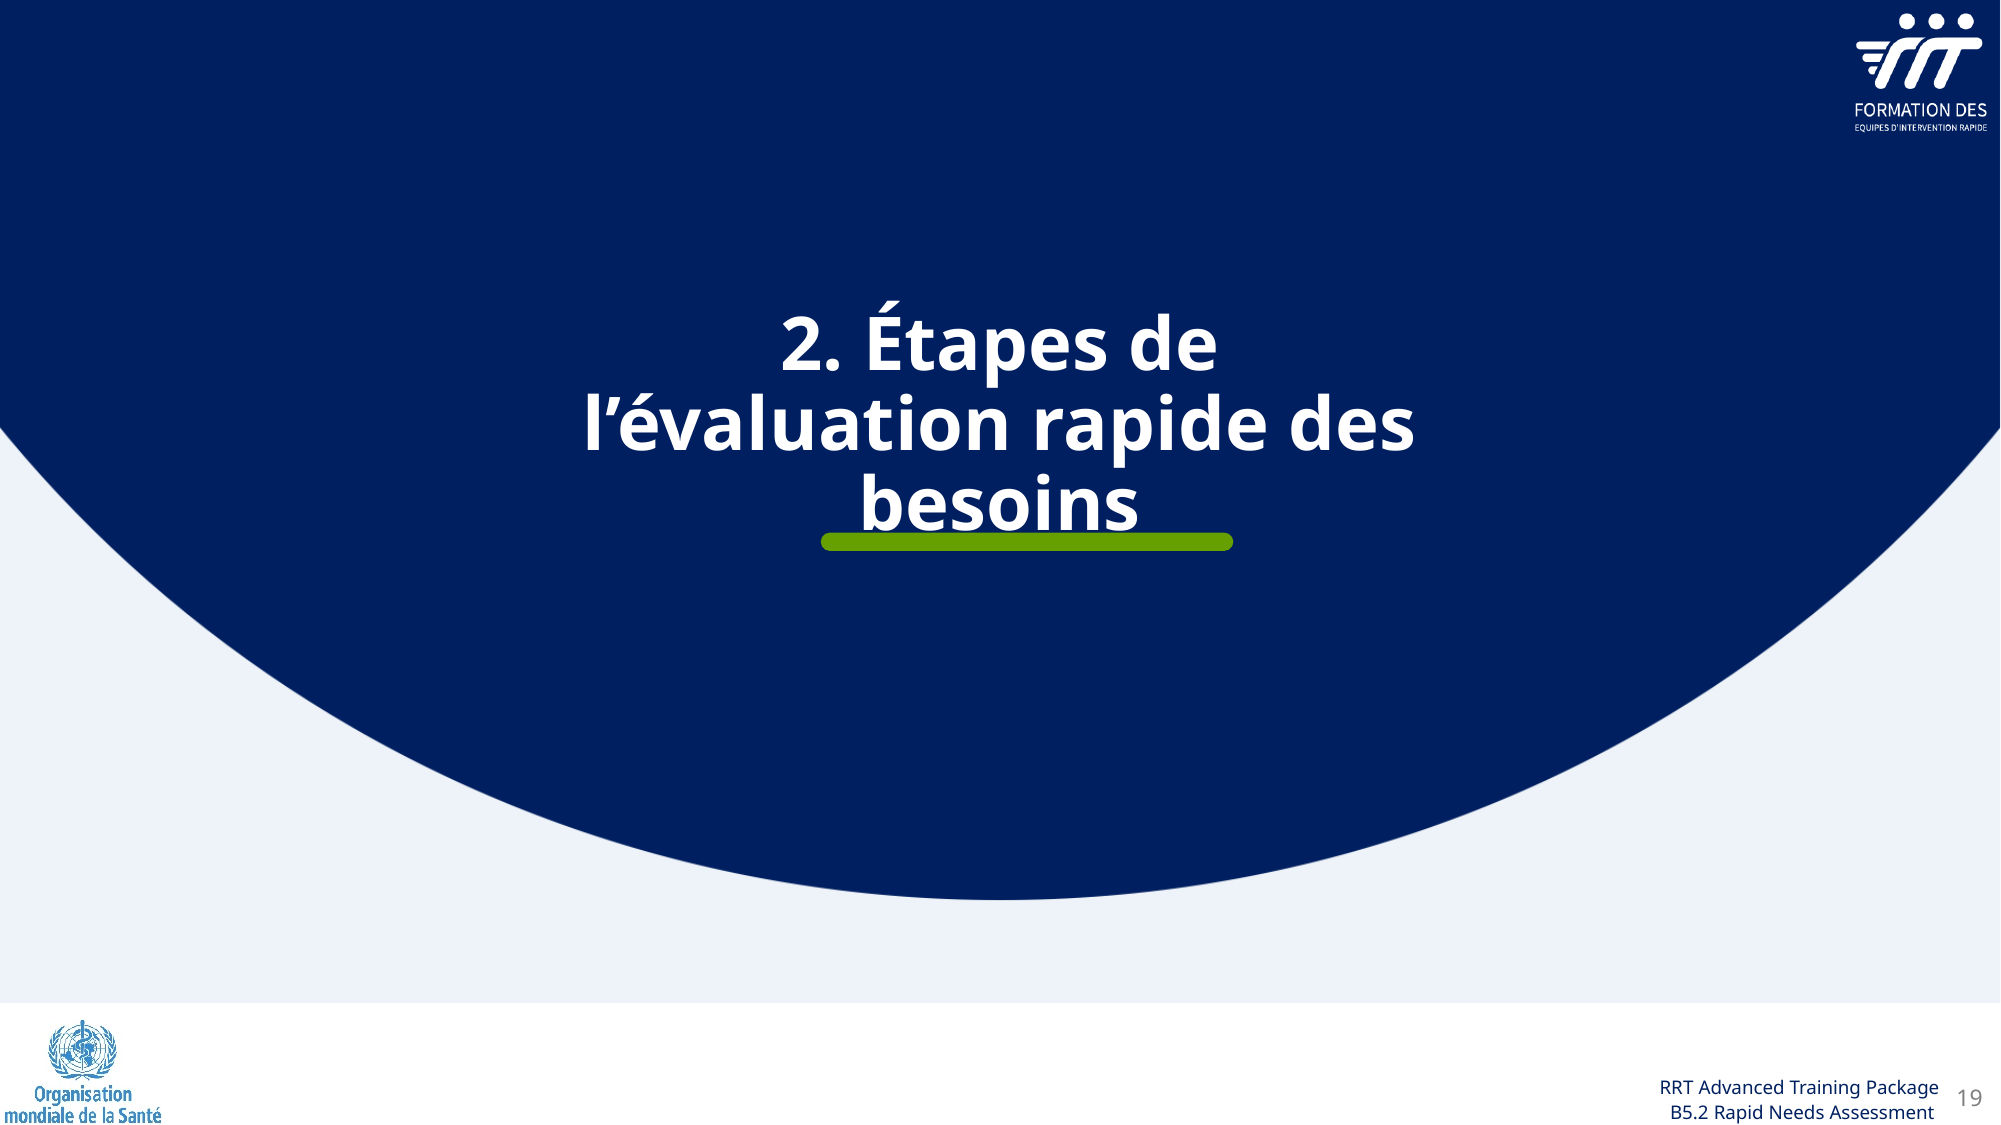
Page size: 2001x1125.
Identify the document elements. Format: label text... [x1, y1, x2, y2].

picture [0, 0, 2001, 1003]
picture [3, 1018, 162, 1124]
list 2. Étapes de l’évaluation rapide des besoins [572, 298, 1428, 555]
